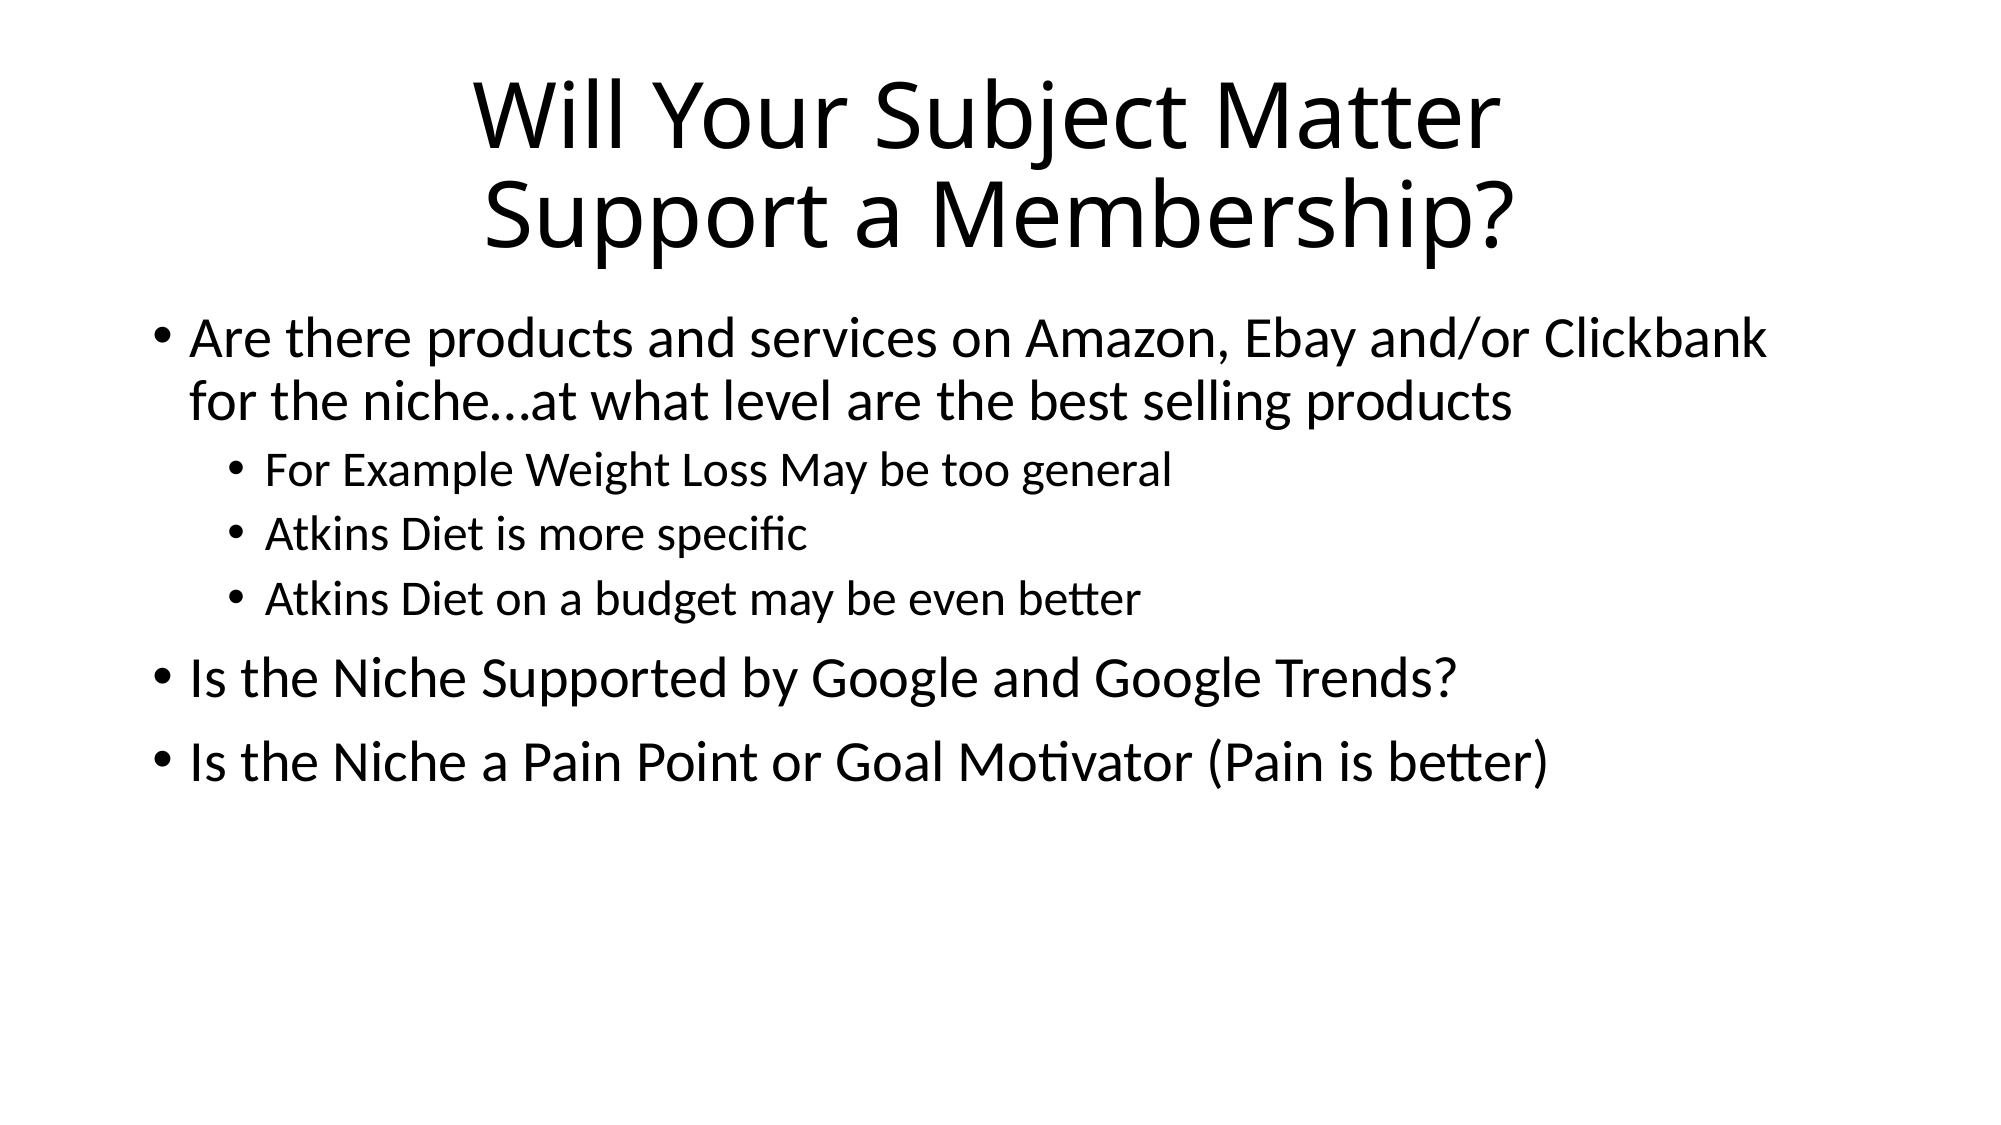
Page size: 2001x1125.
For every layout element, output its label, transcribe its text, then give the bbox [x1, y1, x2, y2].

list Are there products and services on Amazon, Ebay and/or Clickbank for the niche…at what level are the best selling products For Example Weight Loss May be too general Atkins Diet is more specific Atkins Diet on a budget may be even better Is the Niche Supported by Google and Google Trends? Is the Niche a Pain Point or Goal Motivator (Pain is better) [137, 299, 1863, 1014]
title Will Your Subject Matter Support a Membership? [137, 59, 1863, 278]
